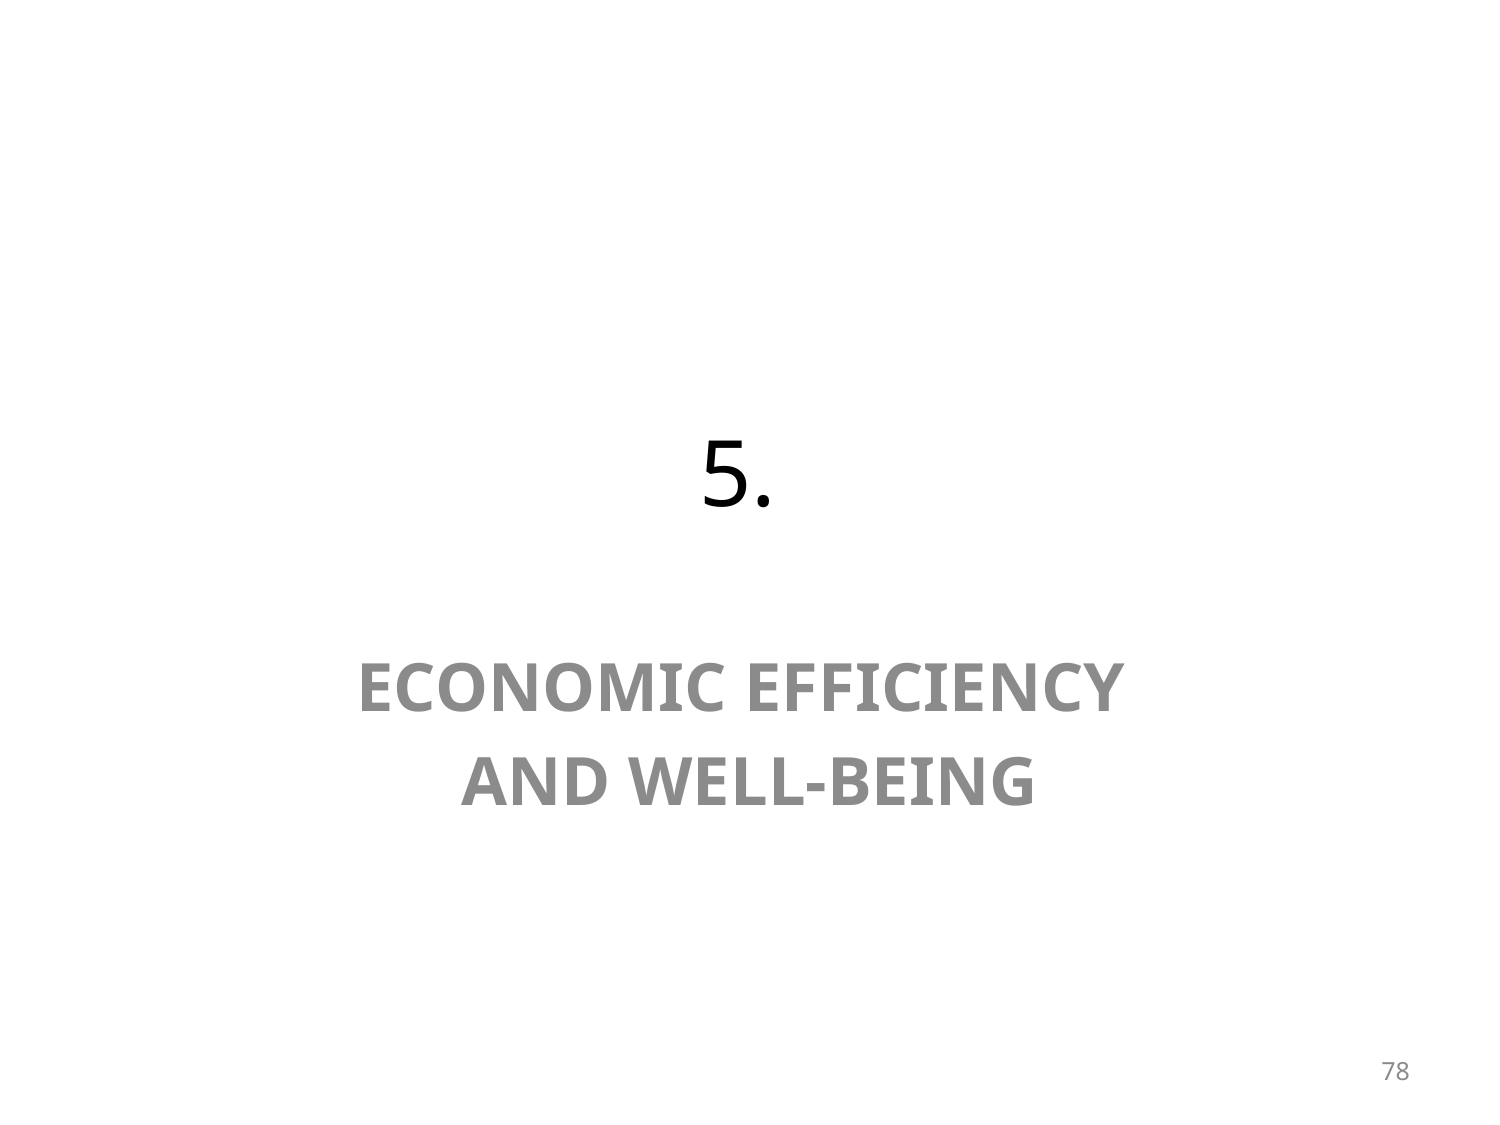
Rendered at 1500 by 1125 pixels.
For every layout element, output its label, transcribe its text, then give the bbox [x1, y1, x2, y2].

slide_number 78 [1074, 1042, 1425, 1103]
subtitle Economic efficiency and well-being [225, 637, 1275, 925]
title 5. [112, 349, 1388, 591]
